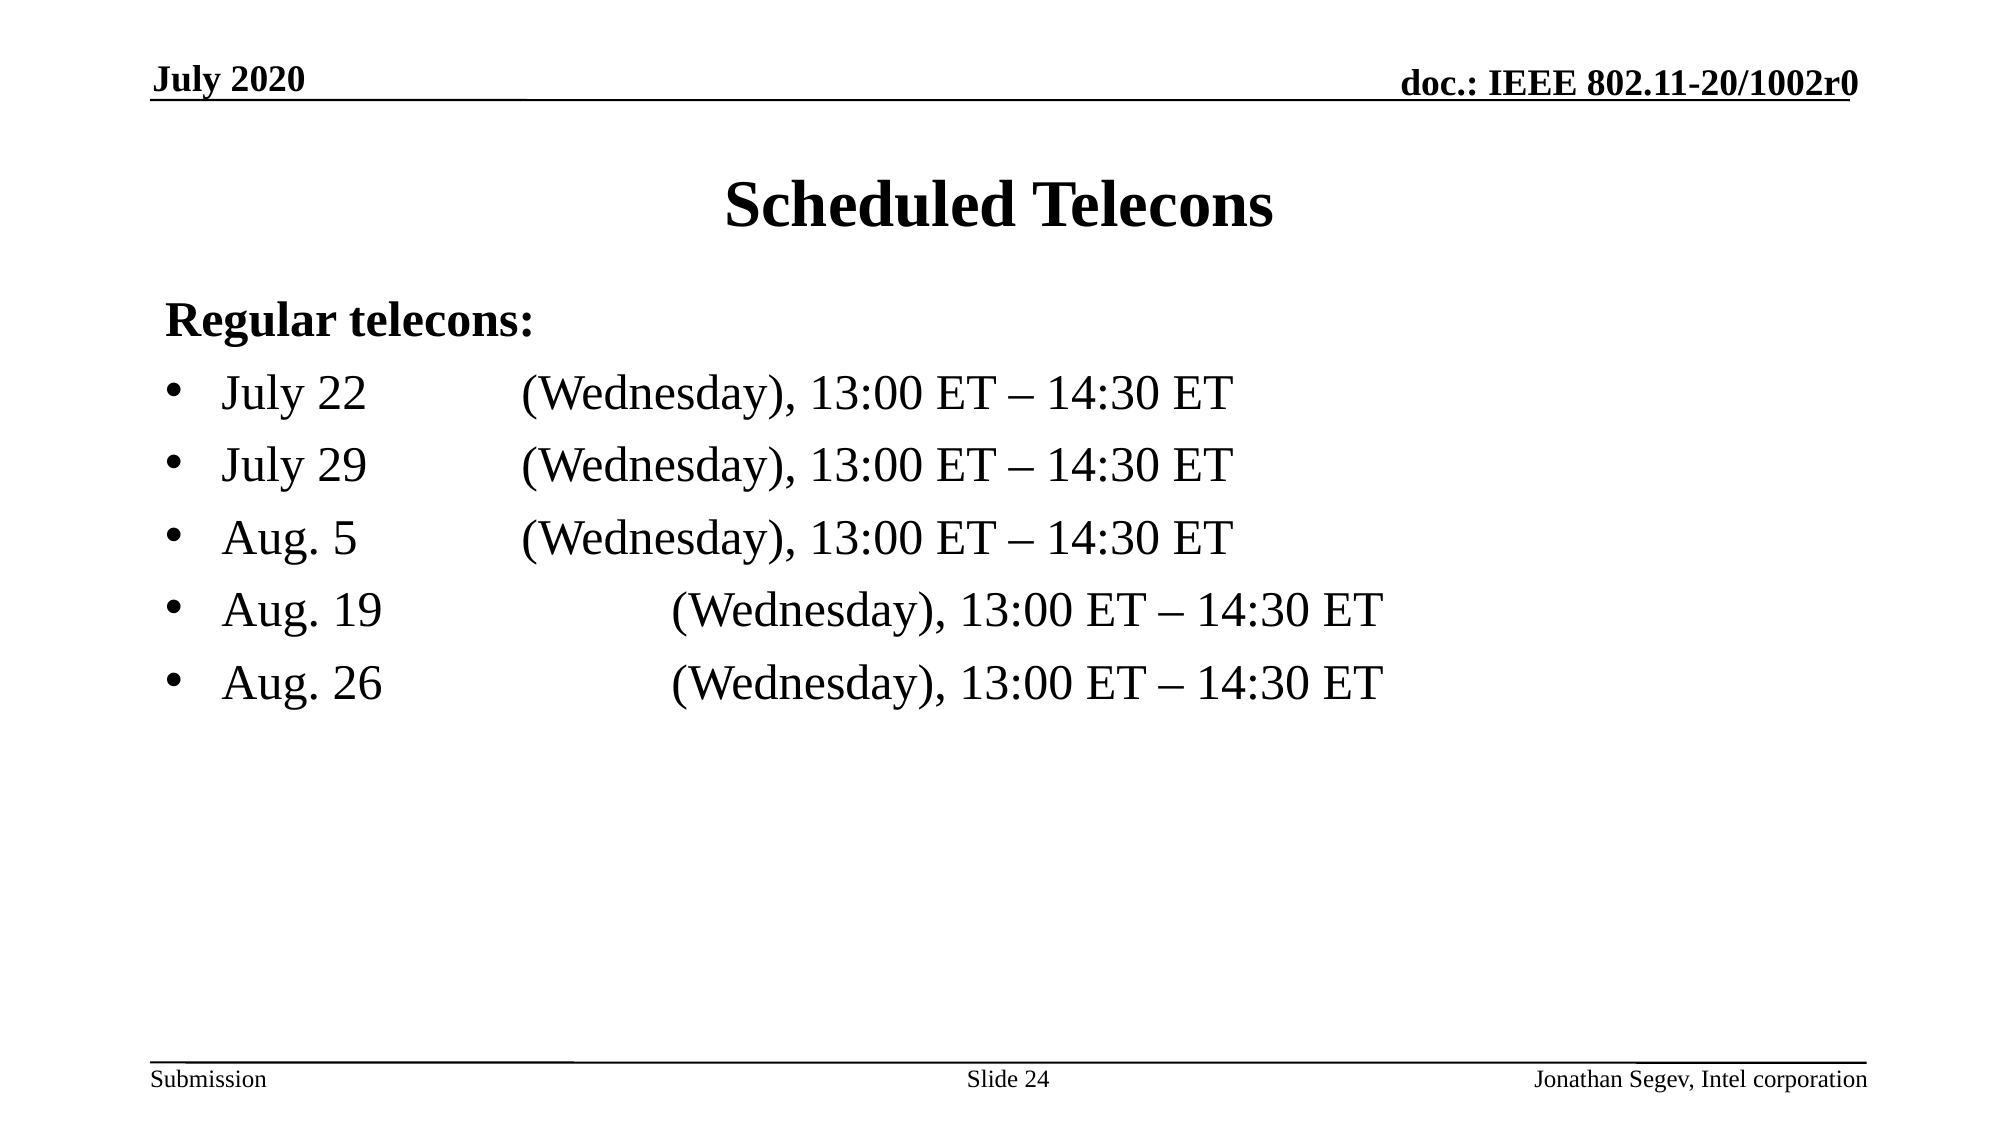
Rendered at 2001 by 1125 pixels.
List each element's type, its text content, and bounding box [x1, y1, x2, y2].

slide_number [152, 54, 563, 100]
title Scheduled Telecons [149, 112, 1850, 278]
list Regular telecons: July 22 (Wednesday), 13:00 ET – 14:30 ET July 29 (Wednesday), 13:00 ET – 14:30 ET Aug. 5 (Wednesday), 13:00 ET – 14:30 ET Aug. 19 (Wednesday), 13:00 ET – 14:30 ET Aug. 26 (Wednesday), 13:00 ET – 14:30 ET [149, 278, 1850, 670]
footer Jonathan Segev, Intel corporation [1171, 1061, 1869, 1093]
slide_number Slide 24 [950, 1061, 1067, 1123]
